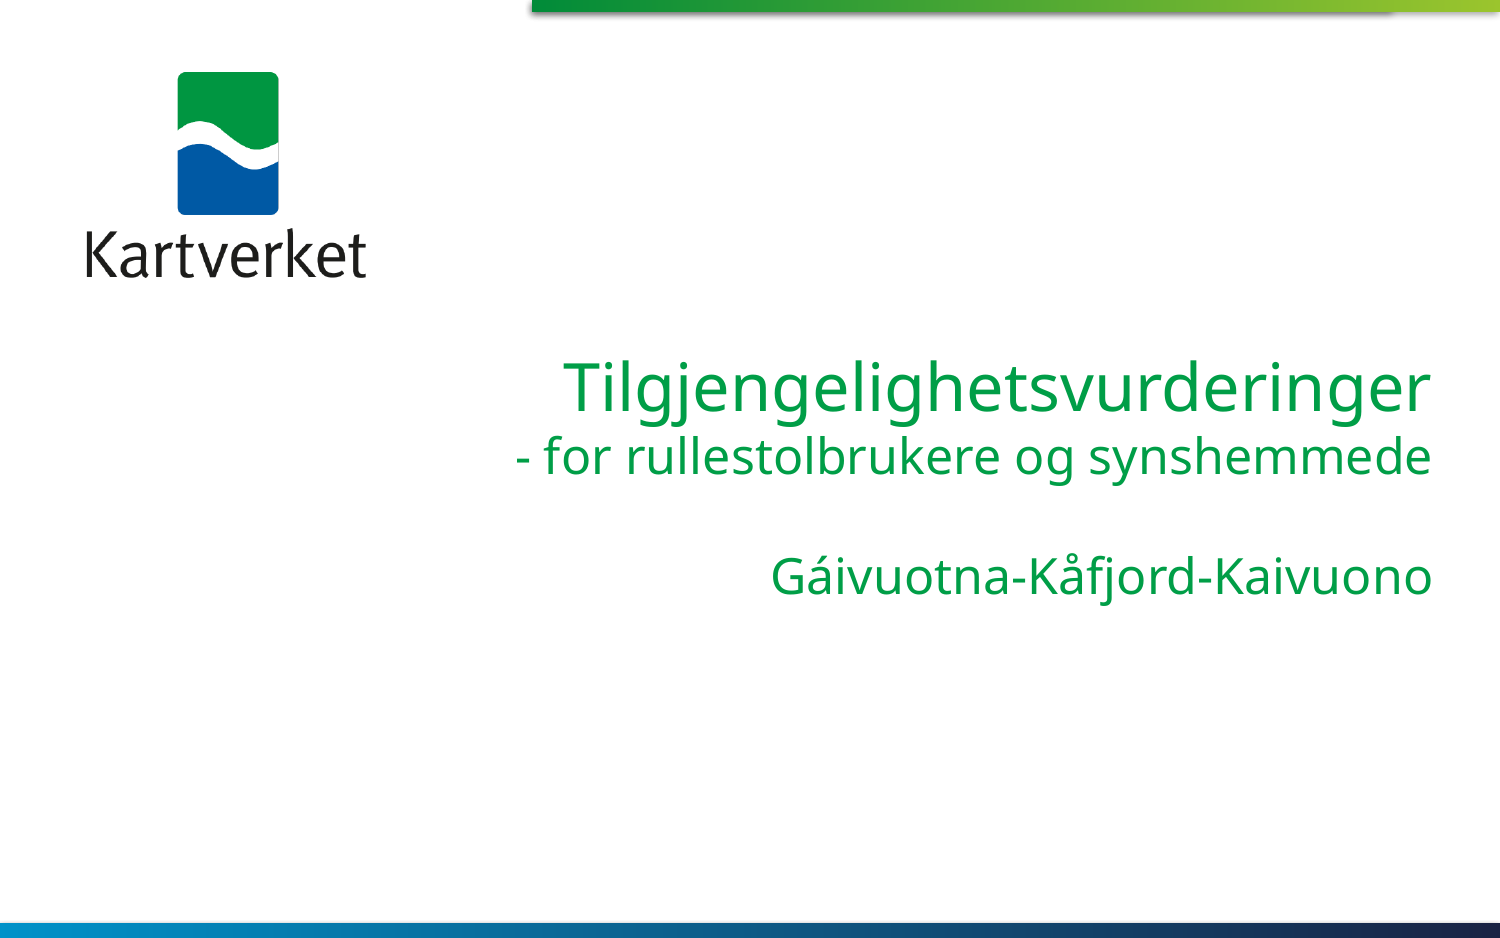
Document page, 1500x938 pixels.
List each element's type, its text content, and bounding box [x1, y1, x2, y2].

text_box Tilgjengelighetsvurderinger - for rullestolbrukere og synshemmede Gáivuotna-Kåfjord-Kaivuono [66, 337, 1449, 613]
